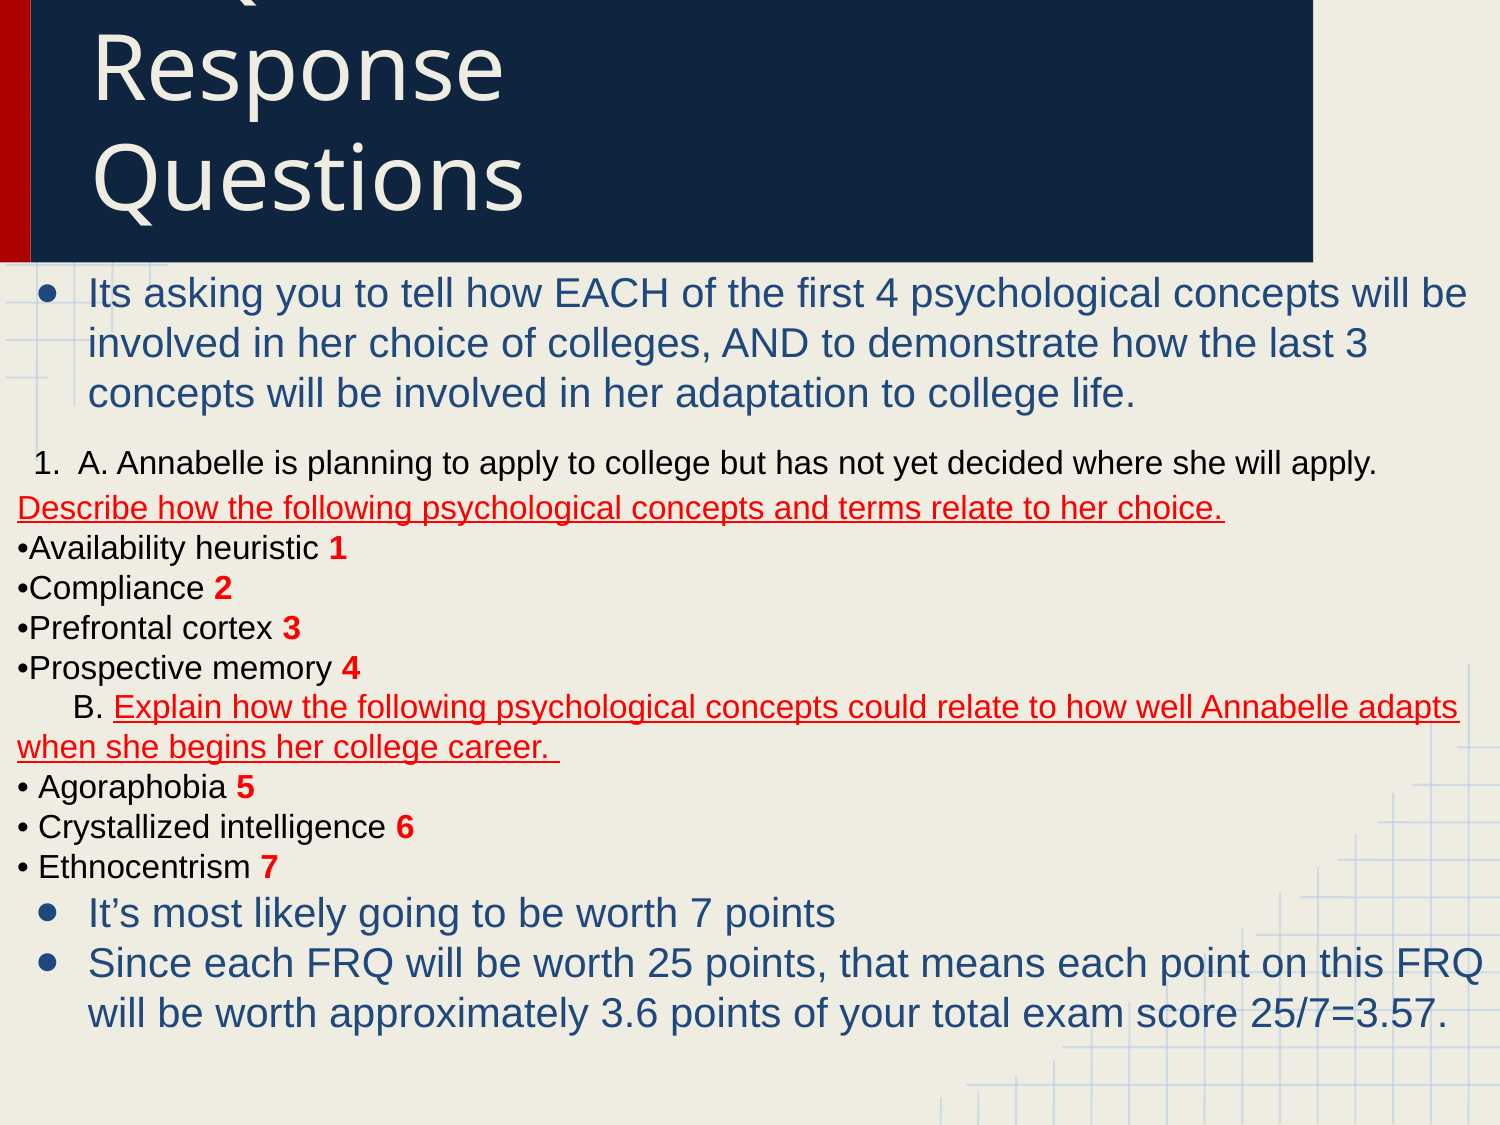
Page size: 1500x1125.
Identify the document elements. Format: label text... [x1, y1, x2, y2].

list Its asking you to tell how EACH of the first 4 psychological concepts will be involved in her choice of colleges, AND to demonstrate how the last 3 concepts will be involved in her adaptation to college life. 1. A. Annabelle is planning to apply to college but has not yet decided where she will apply. Describe how the following psychological concepts and terms relate to her choice. •Availability heuristic 1 •Compliance 2 •Prefrontal cortex 3 •Prospective memory 4 B. Explain how the following psychological concepts could relate to how well Annabelle adapts when she begins her college career. • Agoraphobia 5 • Crystallized intelligence 6 • Ethnocentrism 7 It’s most likely going to be worth 7 points Since each FRQ will be worth 25 points, that means each point on this FRQ will be worth approximately 3.6 points of your total exam score 25/7=3.57. [2, 251, 1500, 1071]
title FRQs-Free Response Questions [75, 22, 973, 244]
